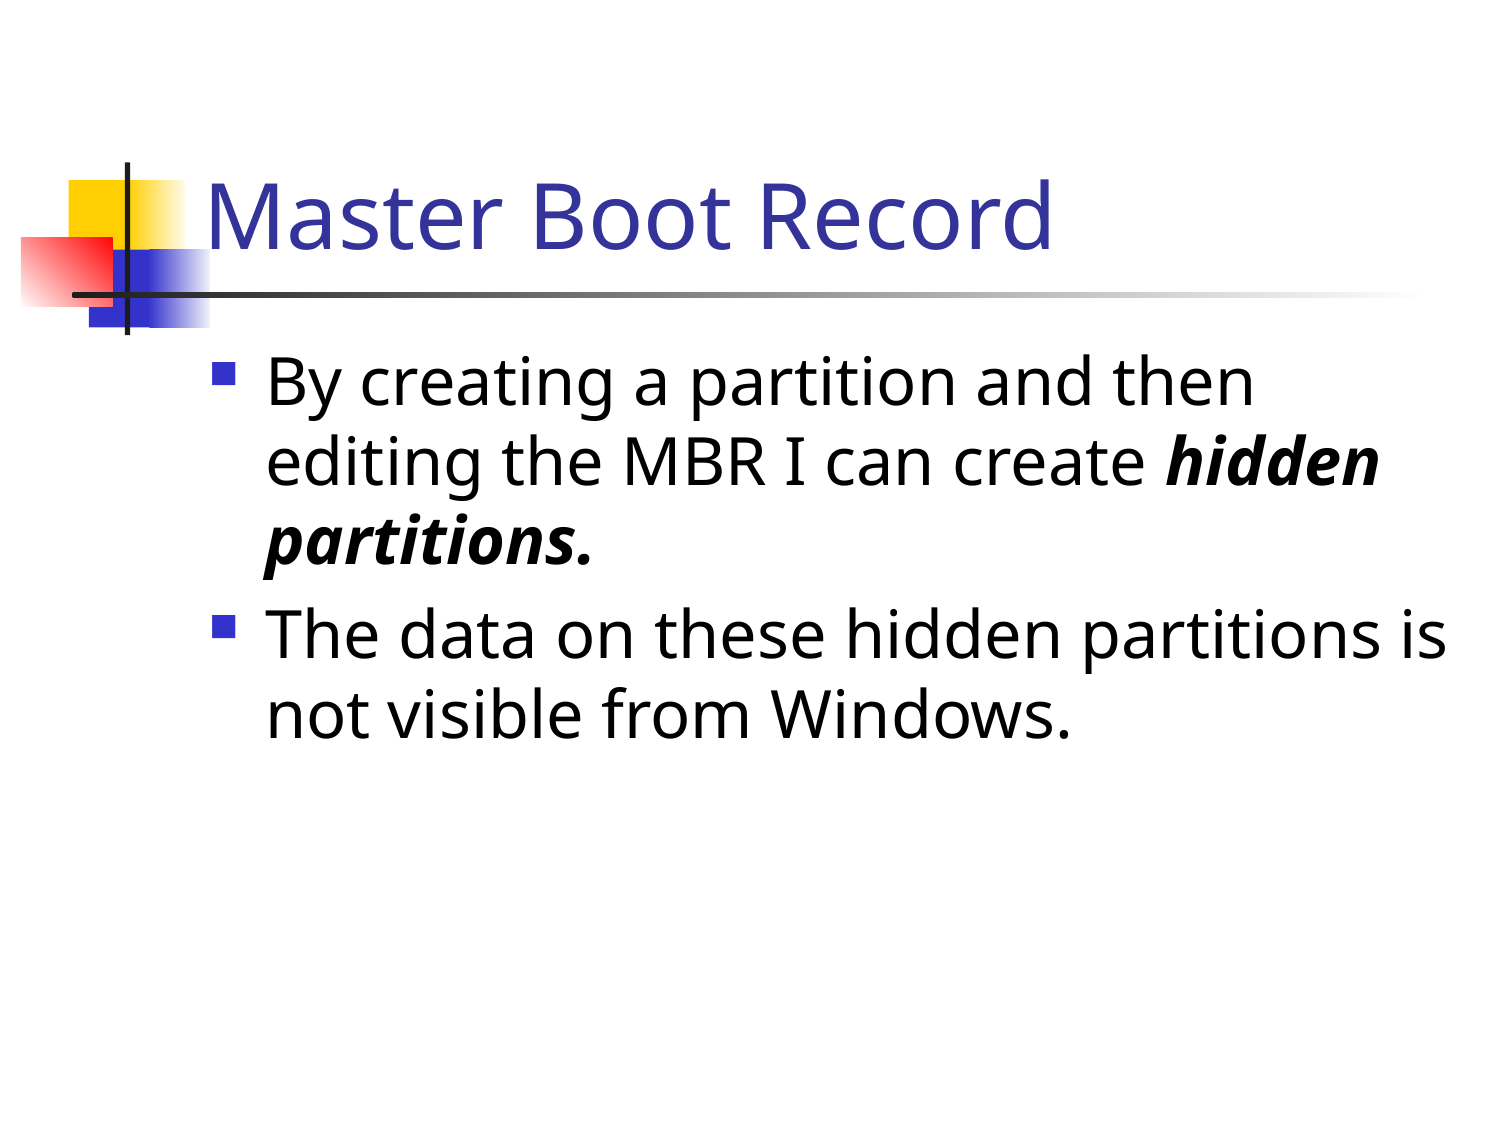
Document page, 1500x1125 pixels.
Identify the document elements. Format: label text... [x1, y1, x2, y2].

title Master Boot Record [188, 34, 1468, 276]
list By creating a partition and then editing the MBR I can create hidden partitions. The data on these hidden partitions is not visible from Windows. [193, 330, 1470, 1007]
